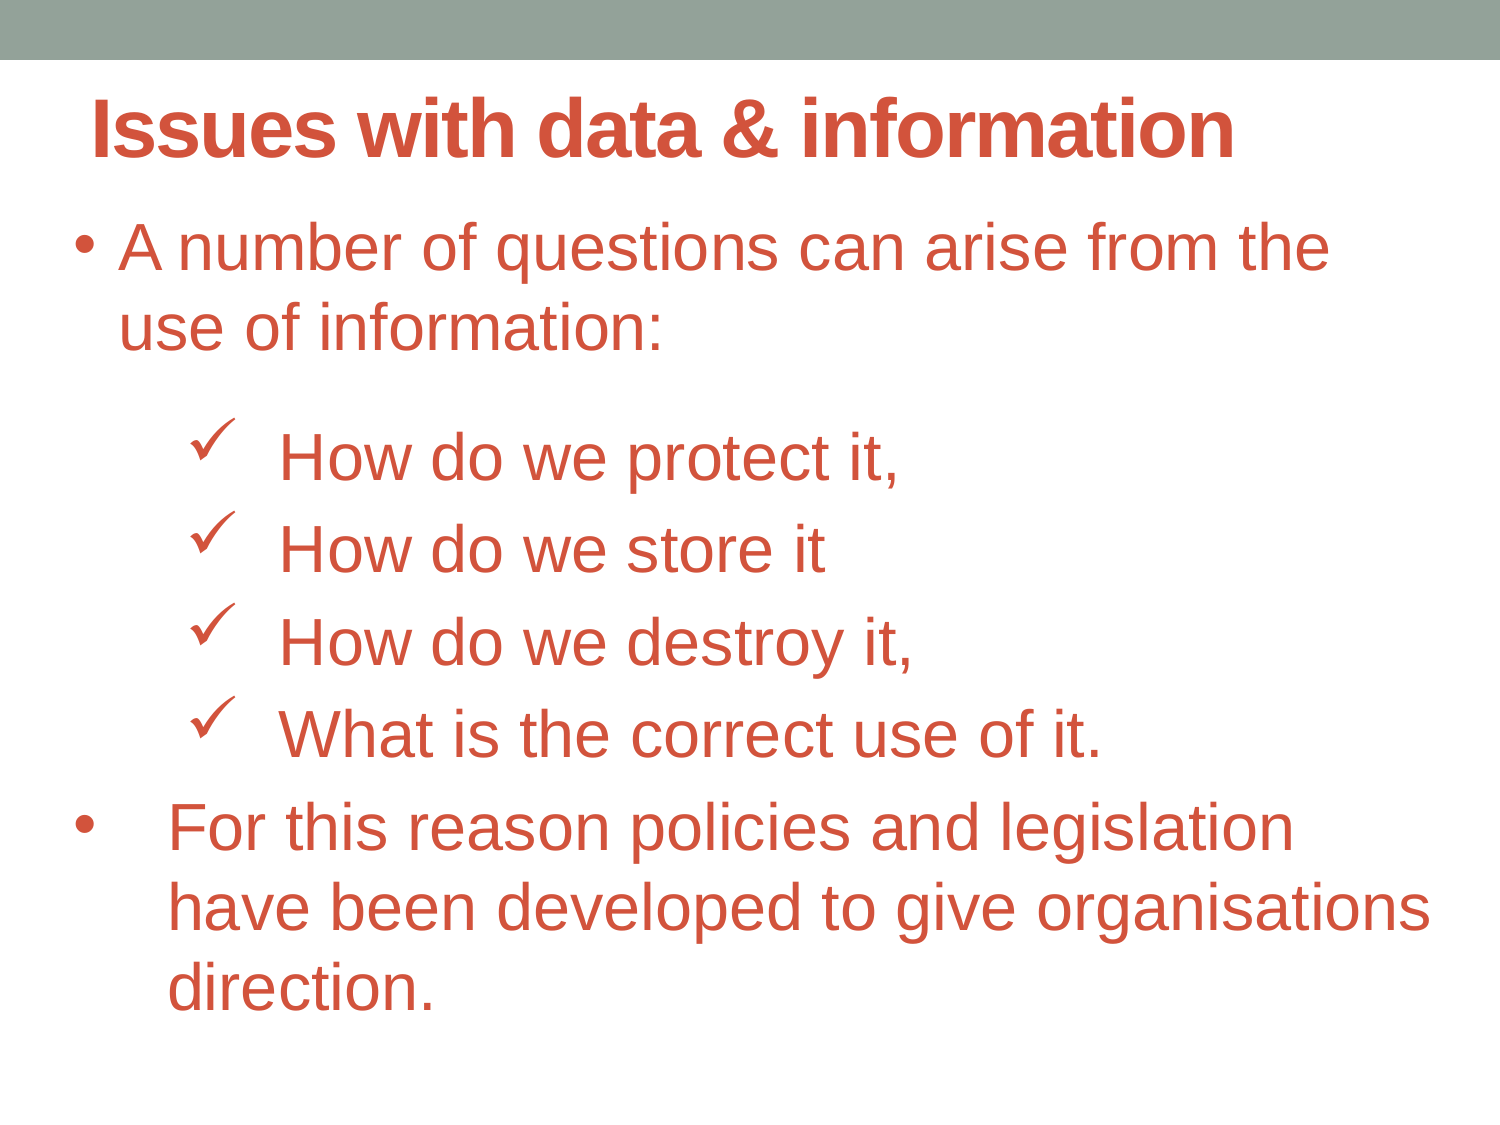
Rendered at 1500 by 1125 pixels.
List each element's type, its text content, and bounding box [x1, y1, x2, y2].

title Issues with data & information [75, 42, 1425, 196]
text_box A number of questions can arise from the use of information: How do we protect it, How do we store it How do we destroy it, What is the correct use of it. For this reason policies and legislation have been developed to give organisations direction. [58, 196, 1453, 1031]
